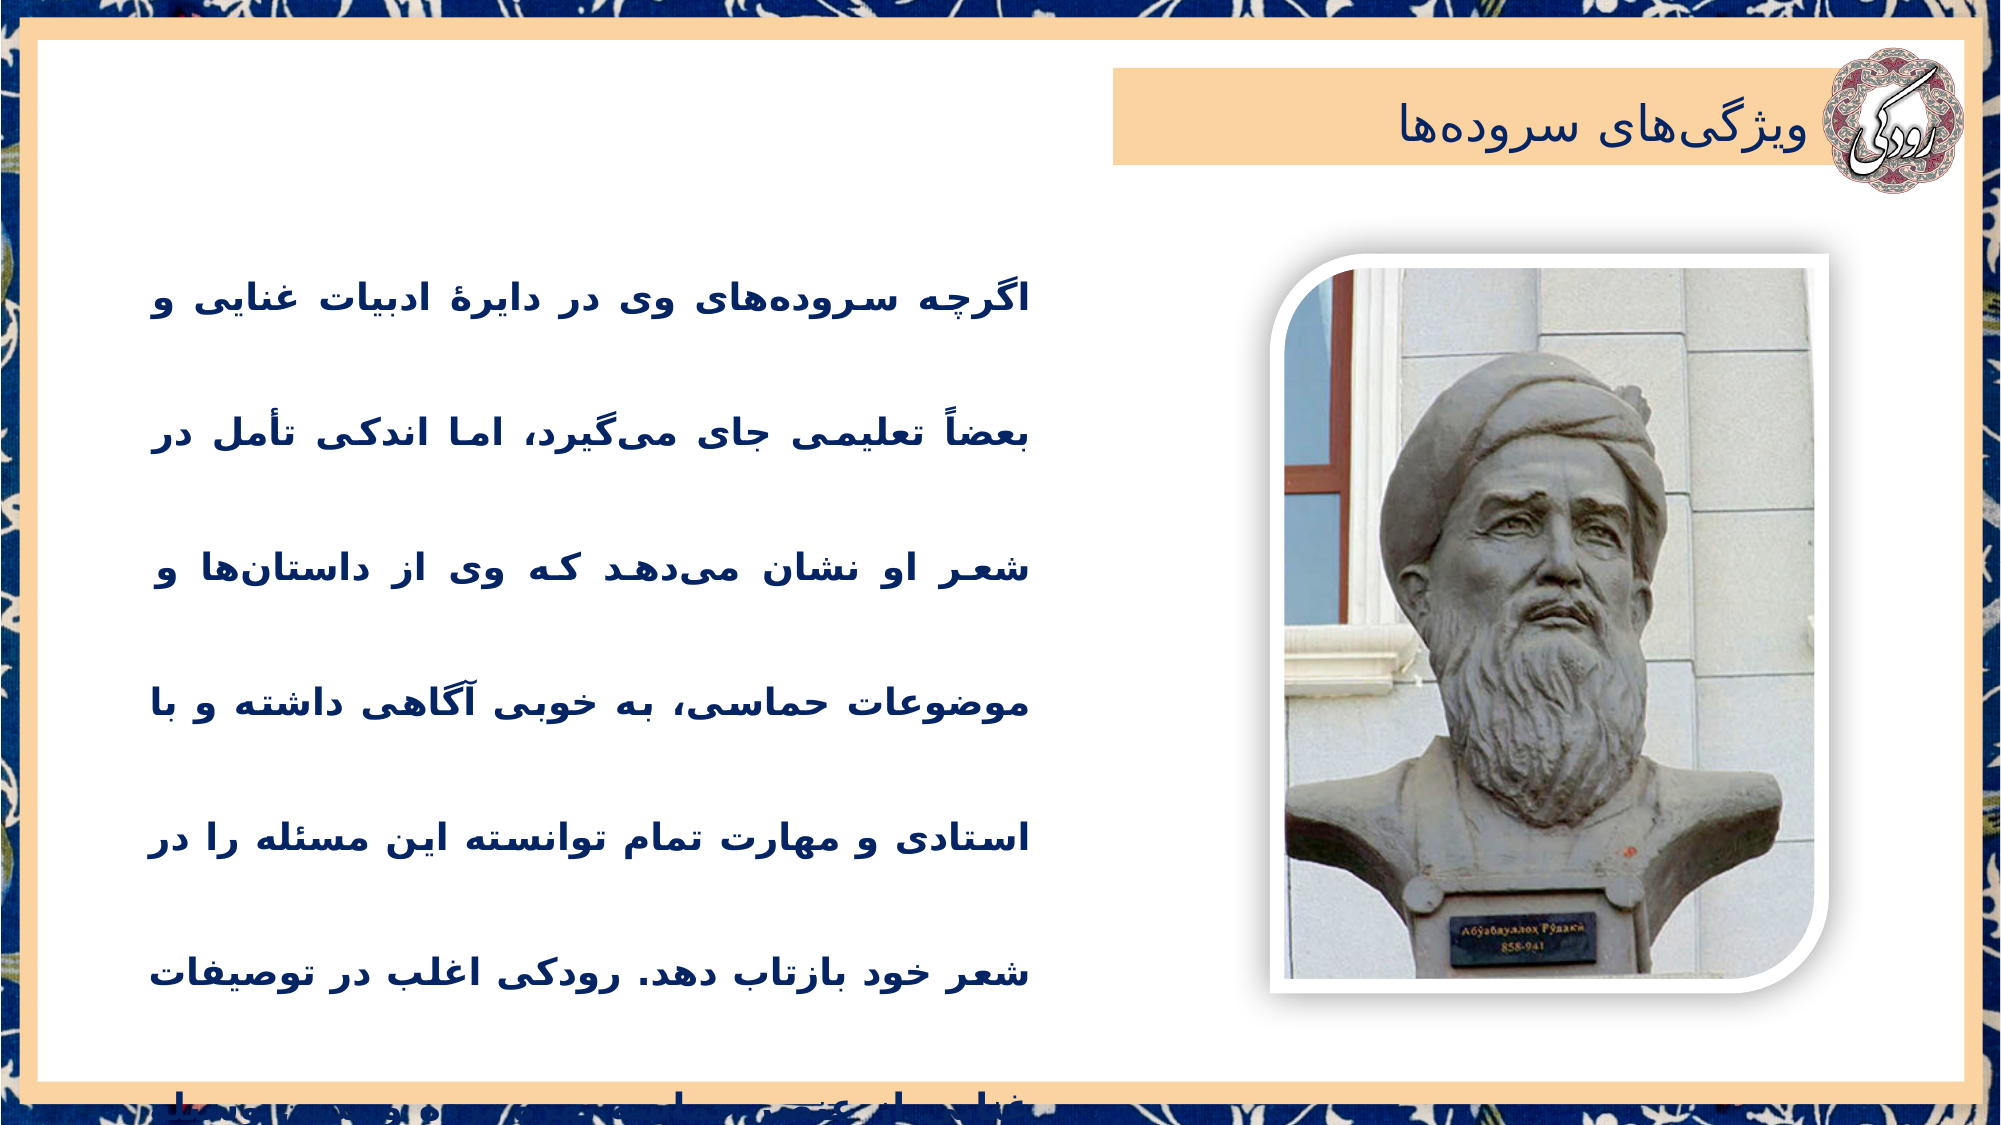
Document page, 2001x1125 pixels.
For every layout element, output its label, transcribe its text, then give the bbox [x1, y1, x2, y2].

picture [1277, 260, 1822, 987]
text_box ویژگی‌های سروده‌ها [1277, 83, 1931, 159]
picture [2, 1, 1999, 1125]
picture [1820, 47, 1966, 194]
text_box اگرچه سروده‌های وی در دایرۀ ادبیات غنایی و بعضاً تعلیمی جای می‌گیرد، اما اندکی تأمل در شعر او نشان می‌دهد که وی از داستان‌ها و موضوعات حماسی، به خوبی آگاهی داشته و با استادی و مهارت تمام توانسته‌ این مسئله را در شعر خود بازتاب دهد. رودکی اغلب در توصیفات غنایی از عنصر حماسه بهره برده و بدین وسیله به شعر خود صلابت و فخامت ویژه‌ای بخشیده‌است [131, 175, 1046, 1125]
